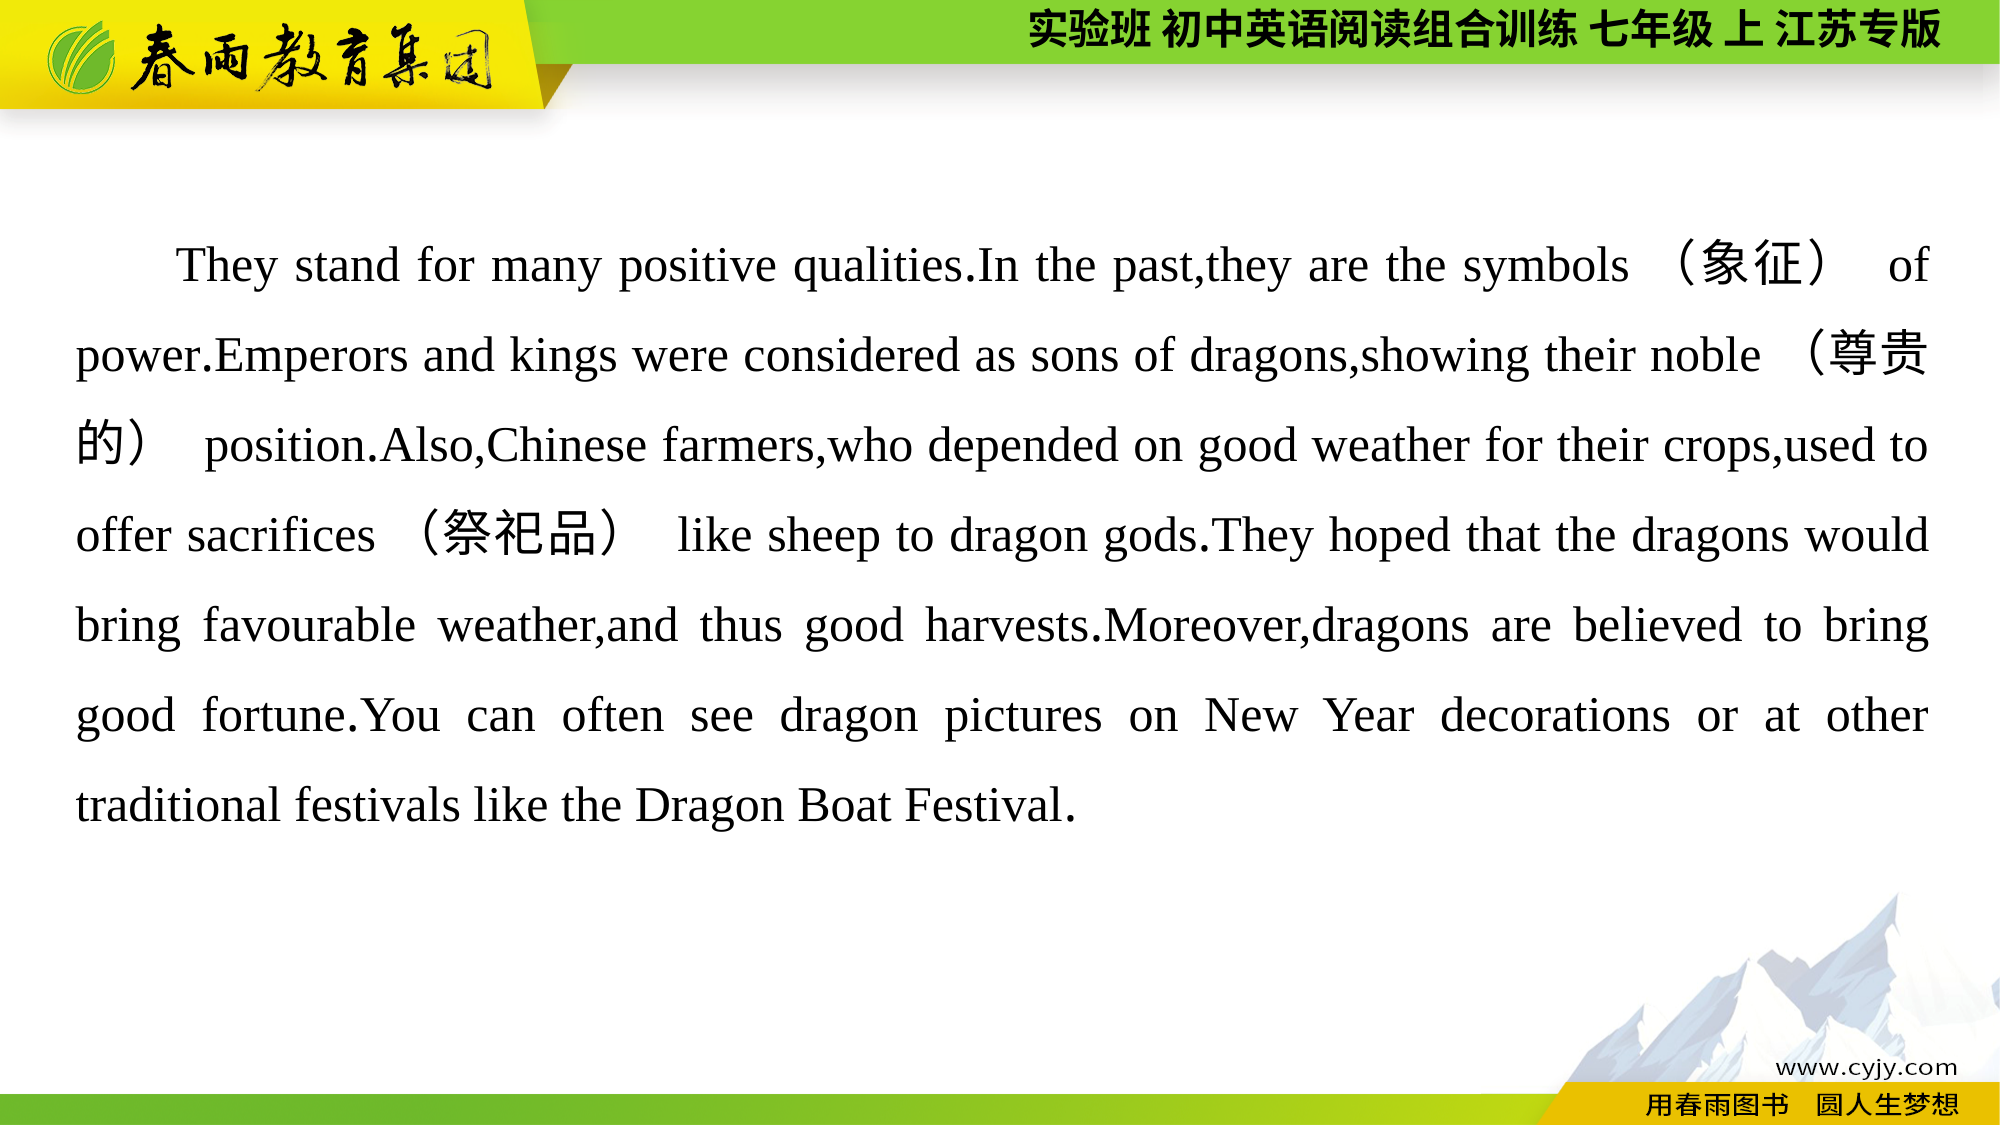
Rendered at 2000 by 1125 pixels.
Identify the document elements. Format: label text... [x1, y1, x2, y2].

picture [0, 0, 2000, 1125]
list They stand for many positive qualities.In the past,they are the symbols（象征） of power.Emperors and kings were considered as sons of dragons,showing their noble（尊贵的） position.Also,Chinese farmers,who depended on good weather for their crops,used to offer sacrifices（祭祀品） like sheep to dragon gods.They hoped that the dragons would bring favourable weather,and thus good harvests.Moreover,dragons are believed to bring good fortune.You can often see dragon pictures on New Year decorations or at other traditional festivals like the Dragon Boat Festival. [60, 194, 1945, 835]
